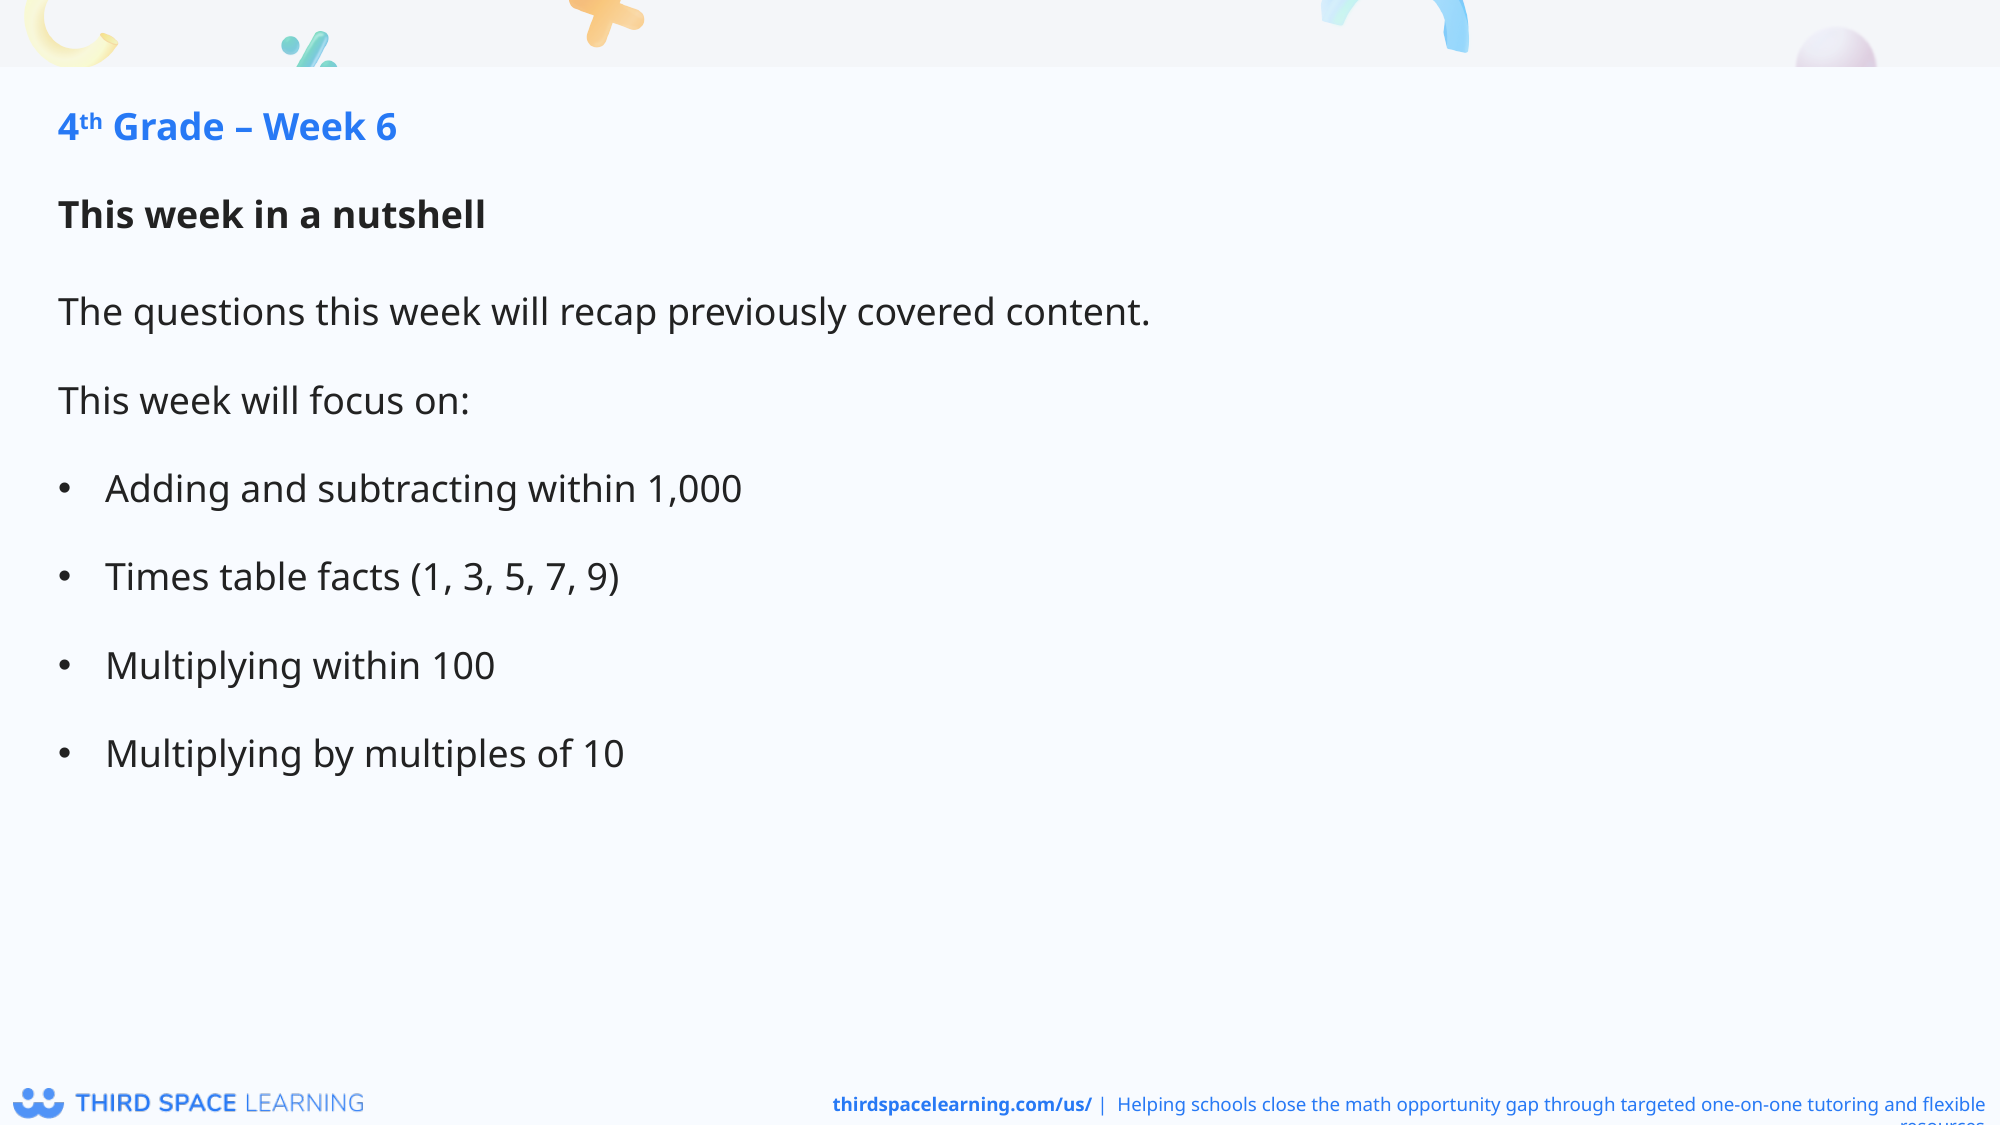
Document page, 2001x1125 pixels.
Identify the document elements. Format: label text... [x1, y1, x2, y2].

list The questions this week will recap previously covered content. This week will focus on: Adding and subtracting within 1,000 Times table facts (1, 3, 5, 7, 9) Multiplying within 100 Multiplying by multiples of 10 [43, 259, 1969, 1074]
picture [13, 1088, 365, 1119]
picture [0, 0, 2000, 67]
text_box 4th Grade – Week 6 This week in a nutshell [43, 73, 1969, 259]
